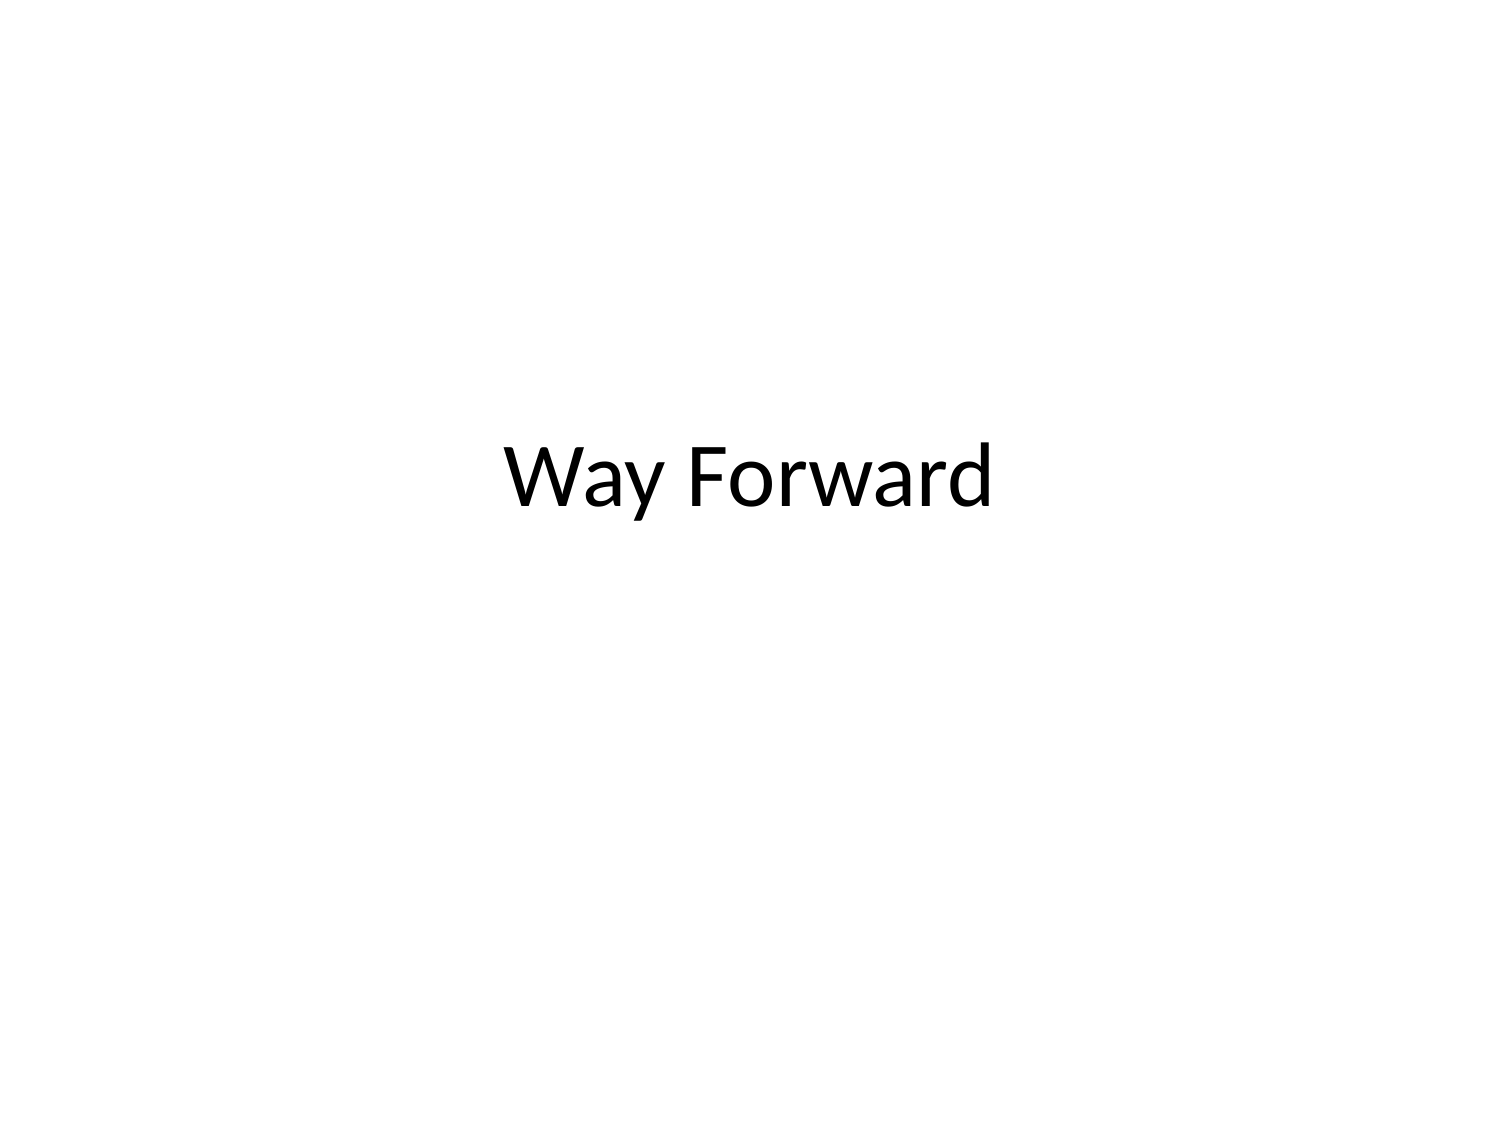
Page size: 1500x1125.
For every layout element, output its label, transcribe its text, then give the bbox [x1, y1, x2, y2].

title Way Forward [112, 349, 1388, 591]
